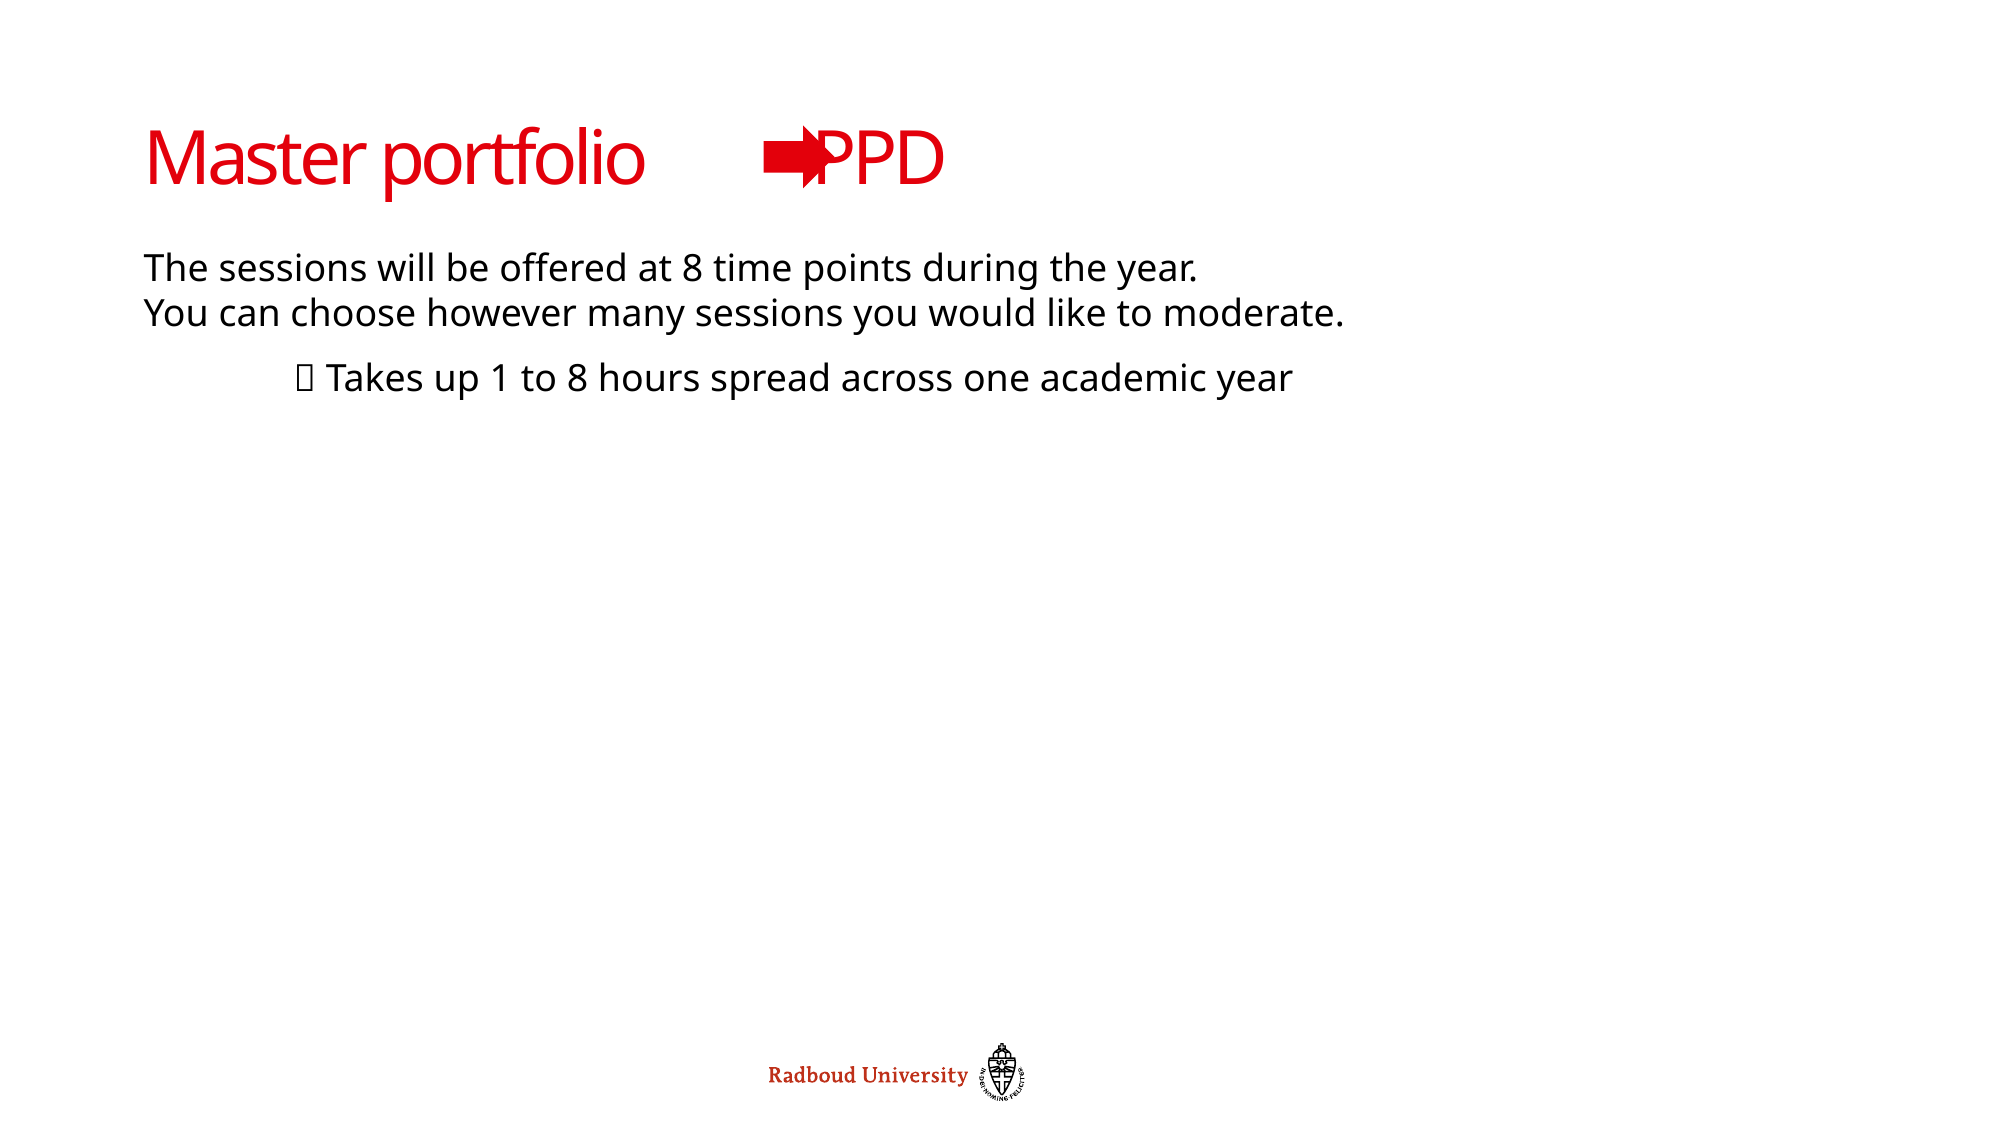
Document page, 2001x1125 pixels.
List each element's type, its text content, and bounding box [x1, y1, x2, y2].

text_box The sessions will be offered at 8 time points during the year. You can choose however many sessions you would like to moderate.  Takes up 1 to 8 hours spread across one academic year [143, 243, 1874, 399]
title Master portfolio PPD [143, 109, 1012, 189]
text_box [761, 123, 837, 191]
